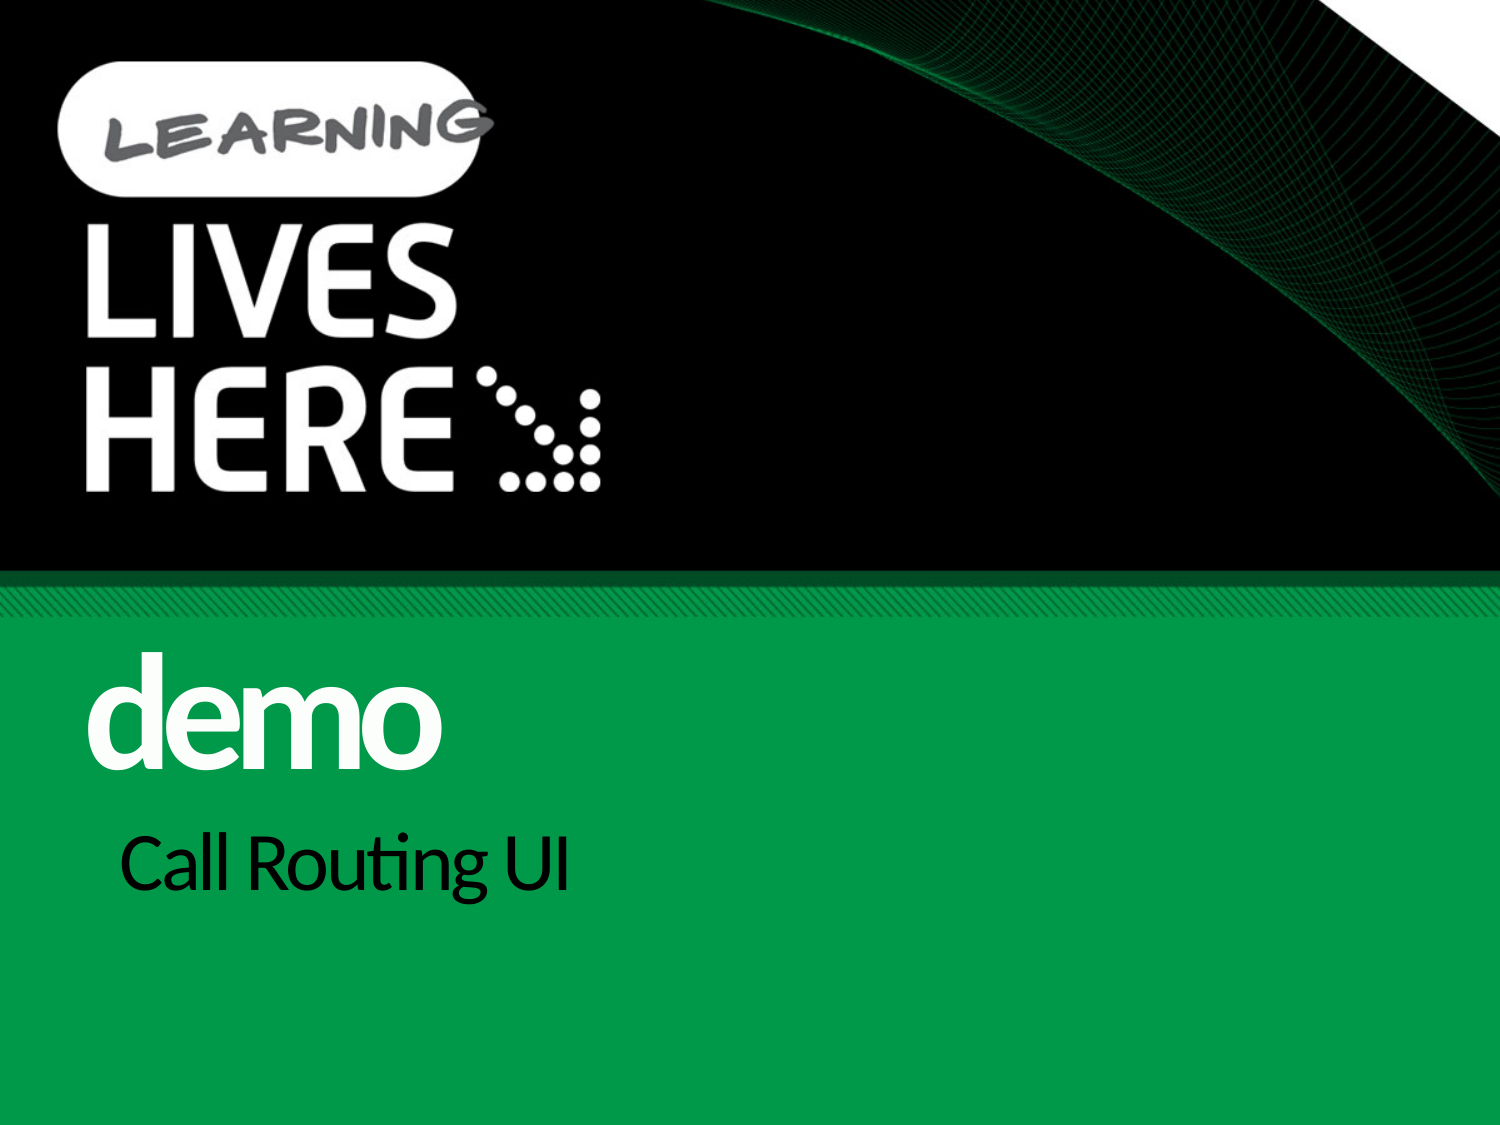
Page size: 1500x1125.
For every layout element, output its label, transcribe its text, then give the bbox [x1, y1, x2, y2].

list demo [83, 625, 1344, 800]
title Call Routing UI [119, 818, 1375, 943]
picture [0, 0, 1500, 1125]
